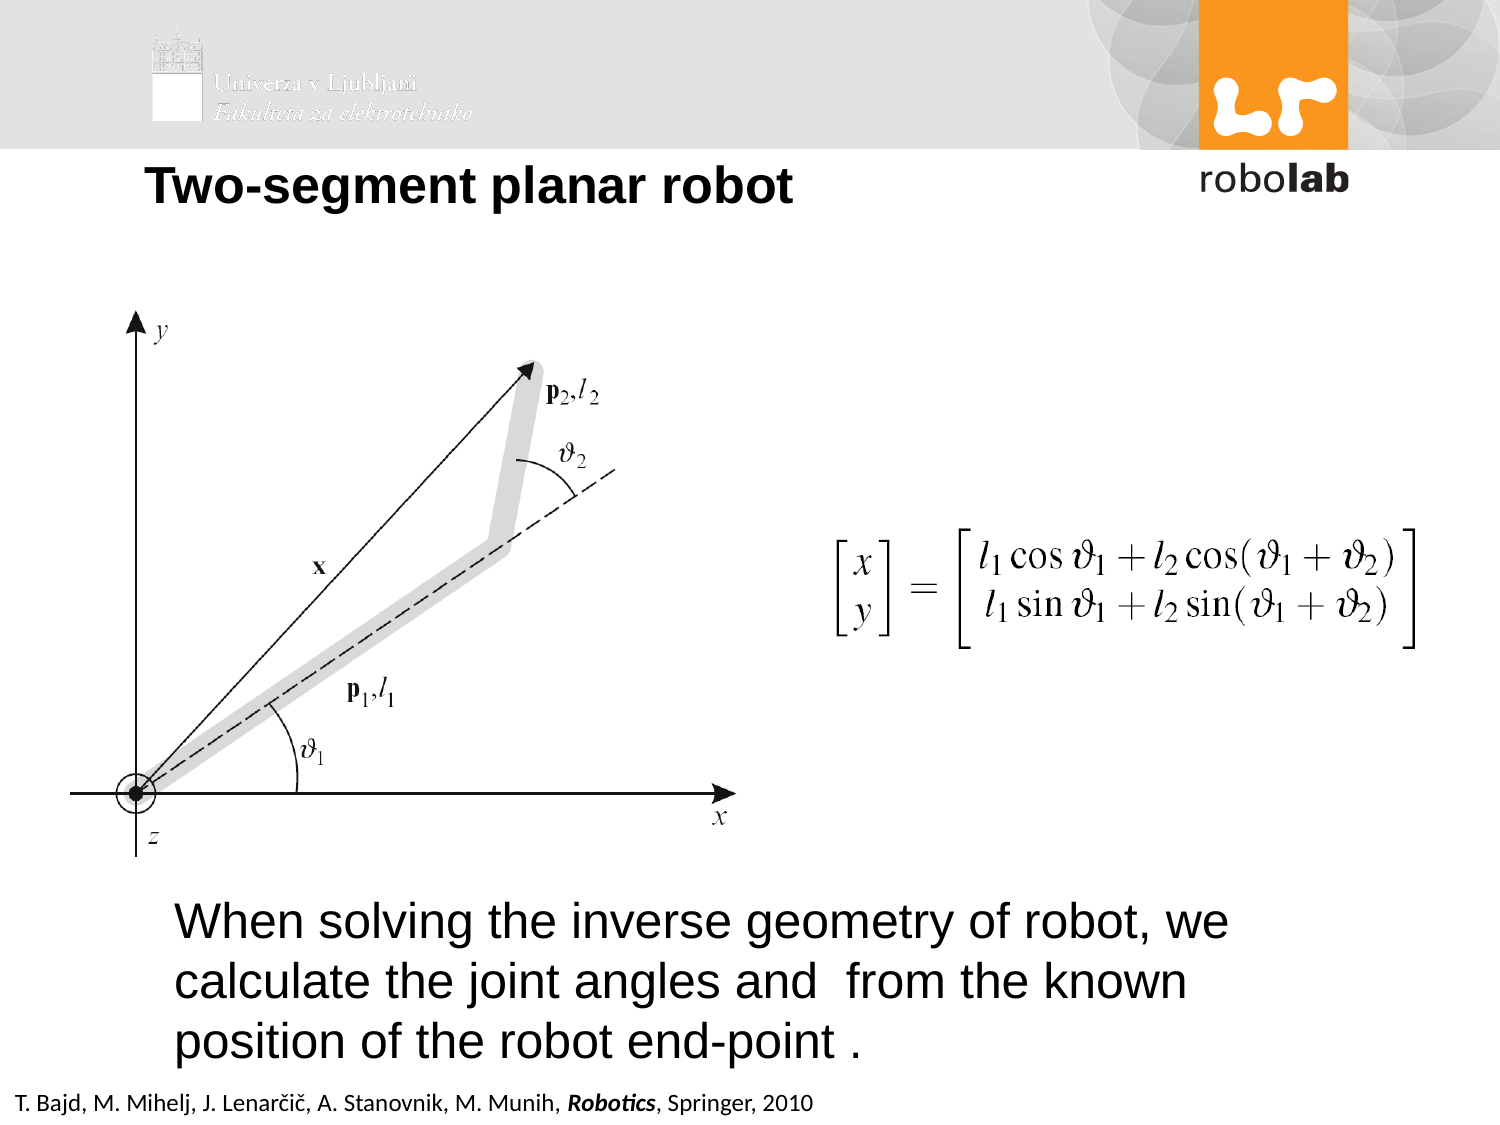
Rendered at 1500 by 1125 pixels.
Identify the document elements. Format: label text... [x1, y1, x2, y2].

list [64, 302, 746, 870]
picture [152, 23, 472, 94]
picture [998, 0, 1500, 196]
title Two-segment planar robot [129, 94, 1311, 272]
picture [820, 503, 1424, 664]
